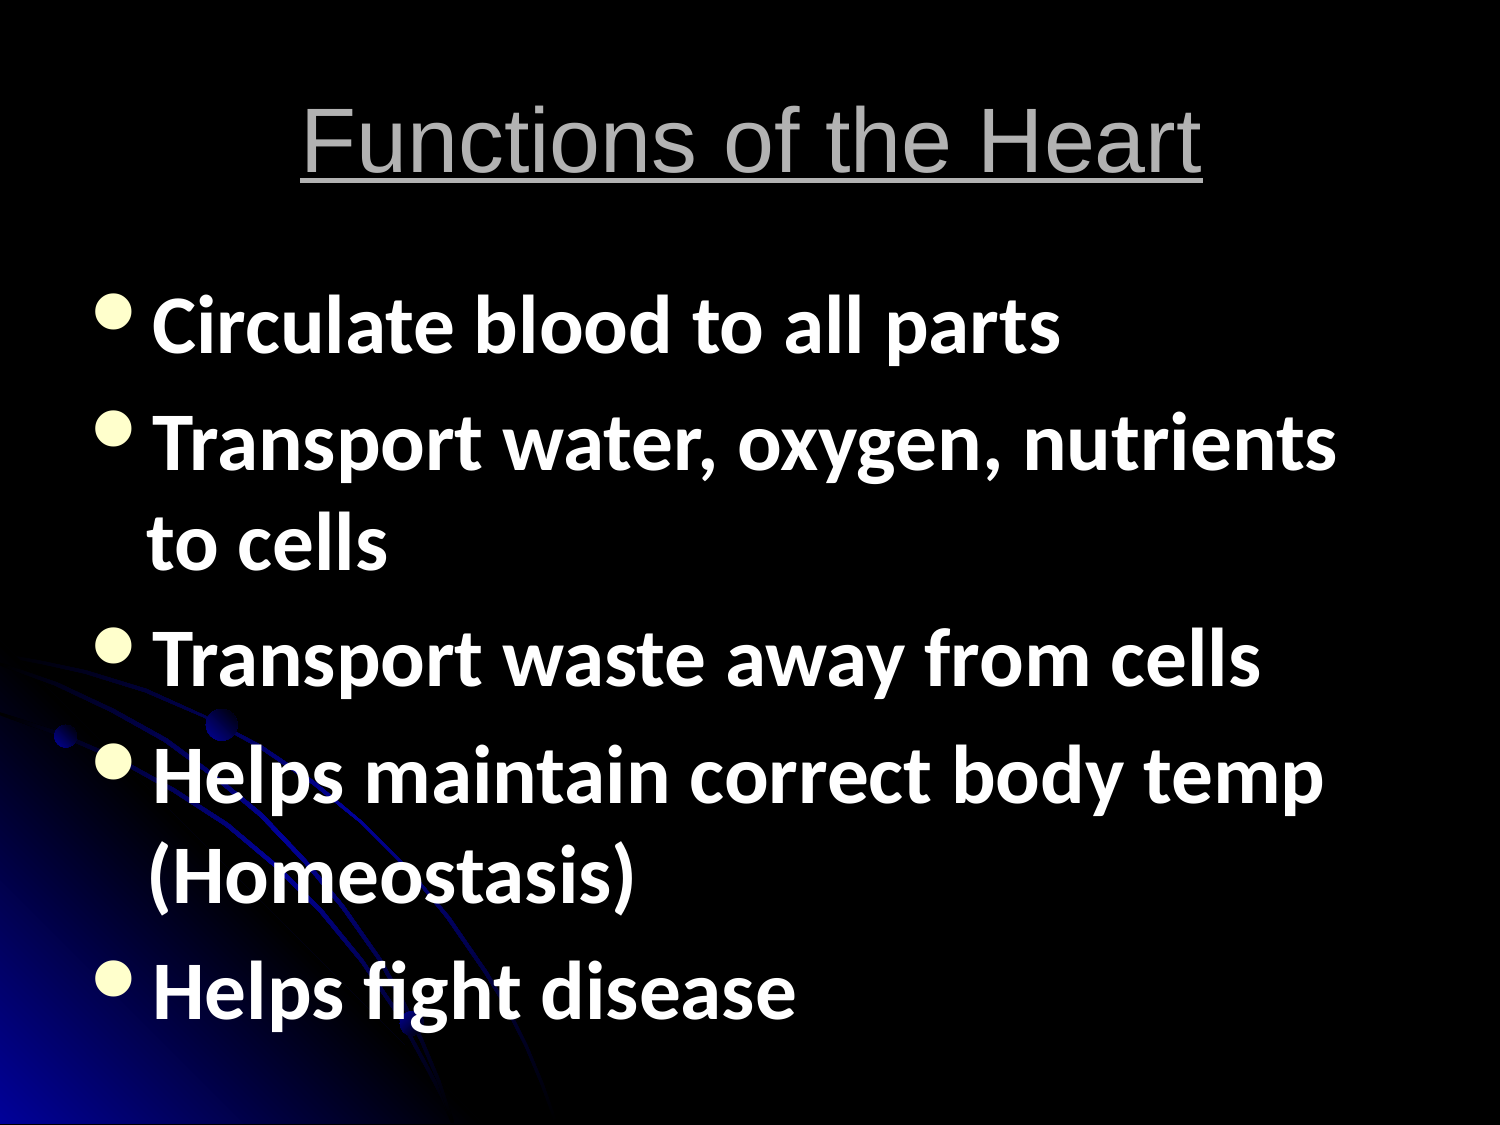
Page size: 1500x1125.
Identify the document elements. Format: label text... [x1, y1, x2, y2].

list Circulate blood to all parts Transport water, oxygen, nutrients to cells Transport waste away from cells Helps maintain correct body temp (Homeostasis) Helps fight disease [74, 262, 1426, 1006]
title Functions of the Heart [76, 42, 1428, 230]
